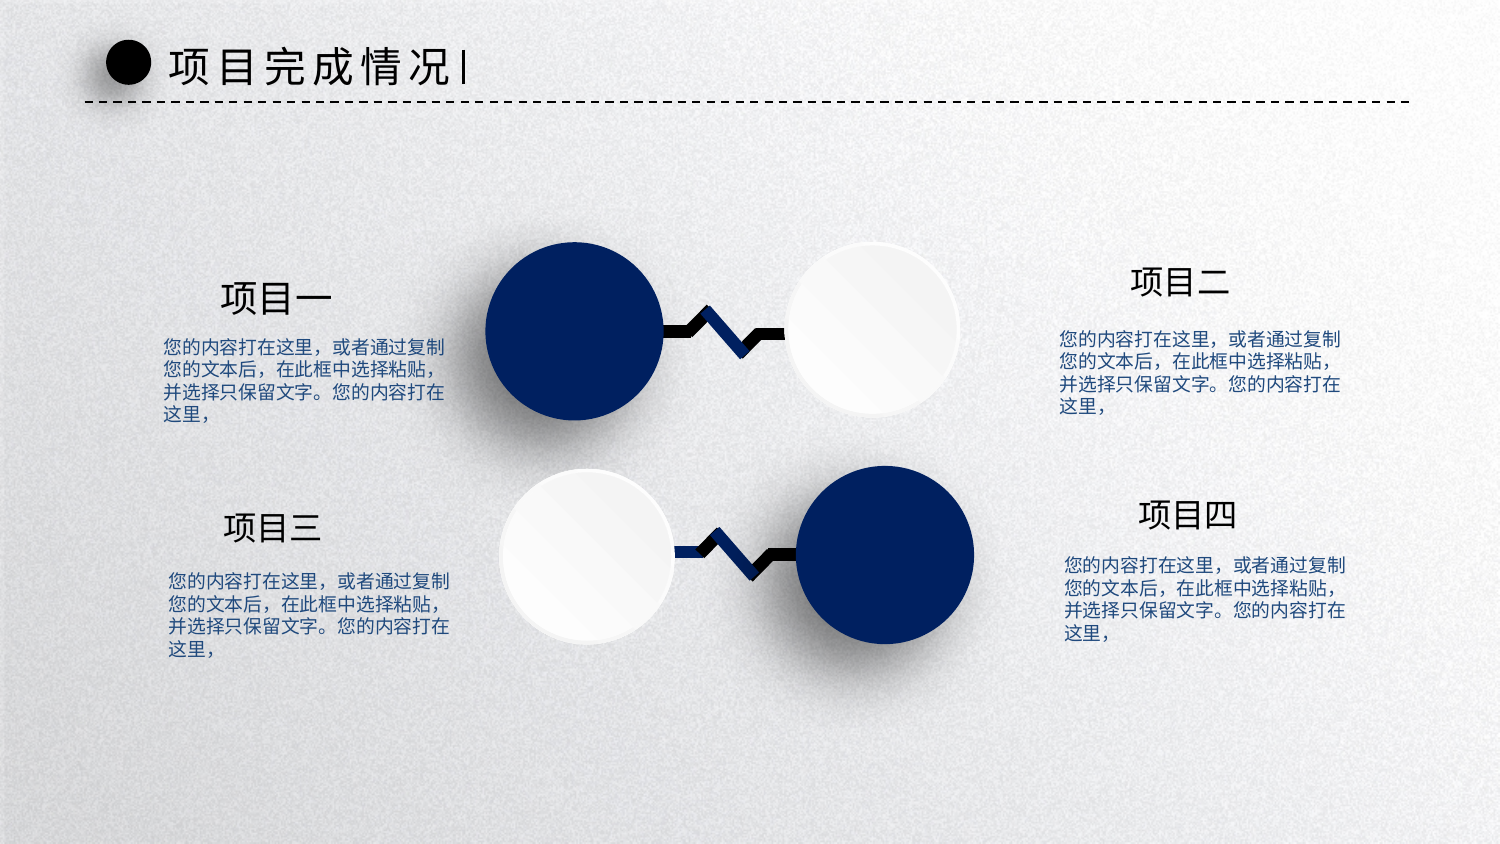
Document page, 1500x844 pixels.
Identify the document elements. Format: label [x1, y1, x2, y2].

picture [0, 0, 1500, 844]
text_box [498, 465, 975, 645]
text_box [485, 241, 961, 421]
